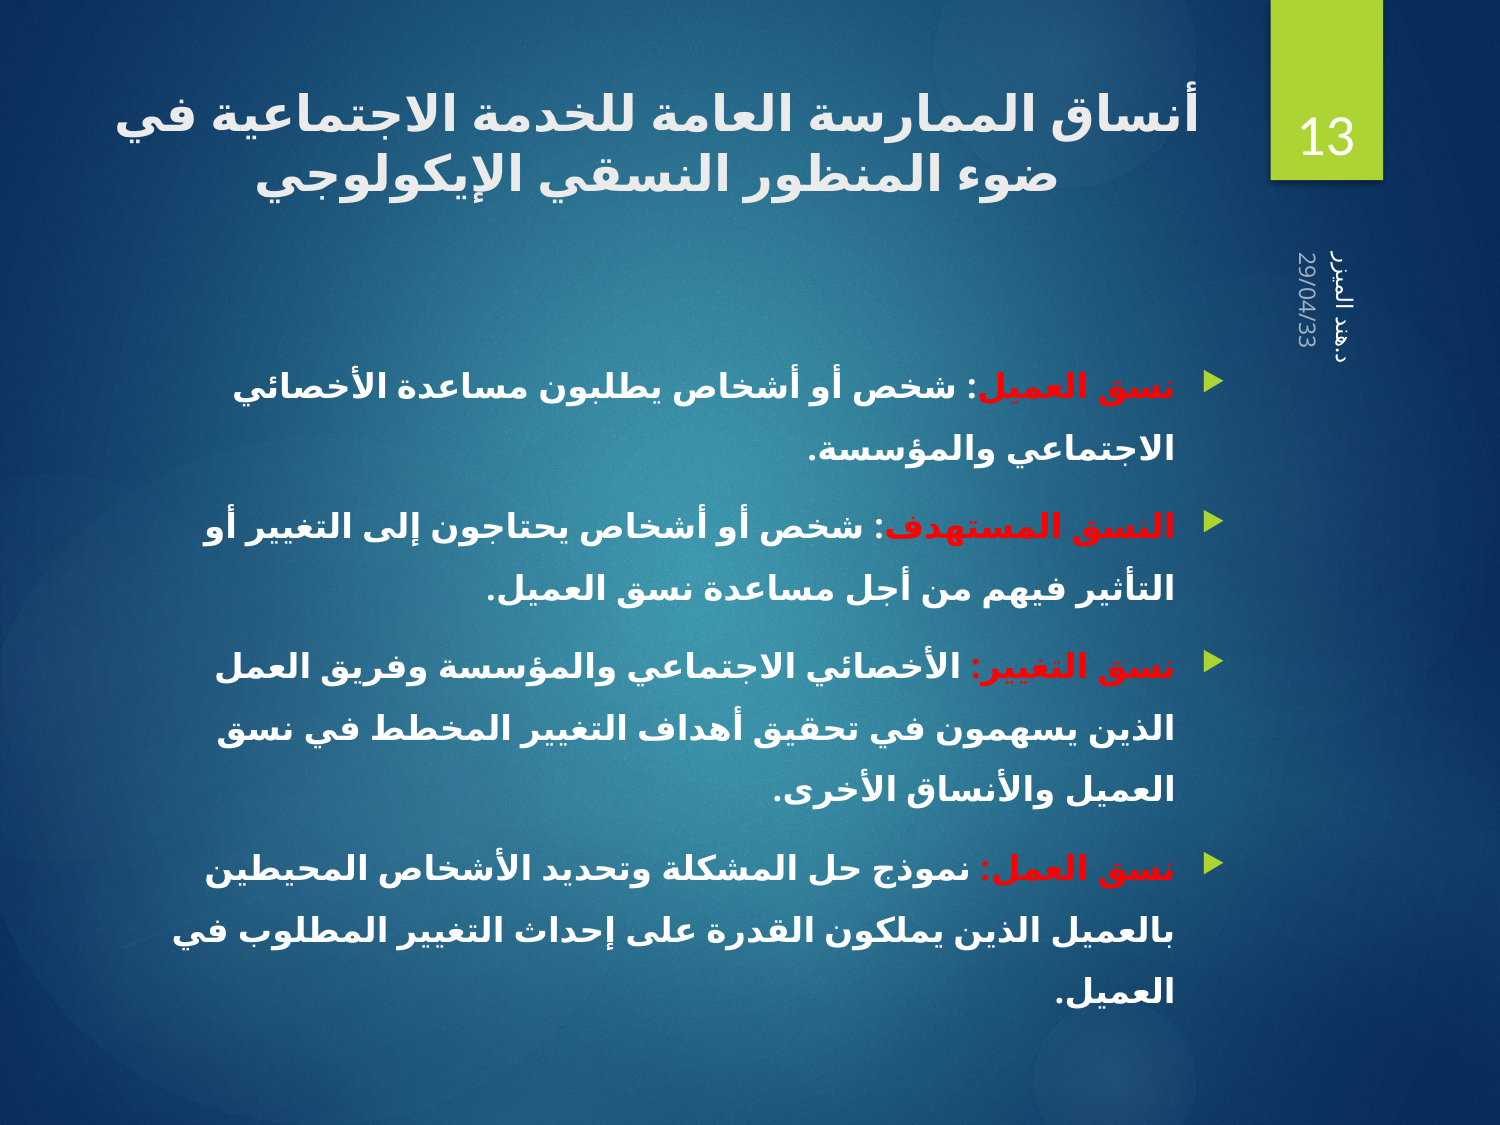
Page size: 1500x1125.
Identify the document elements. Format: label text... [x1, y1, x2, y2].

slide_number 13 [1273, 48, 1378, 175]
footer د.هند الميزر [1320, 237, 1358, 871]
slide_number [1292, 237, 1320, 400]
list نسق العميل: شخص أو أشخاص يطلبون مساعدة الأخصائي الاجتماعي والمؤسسة. النسق المستهدف: شخص أو أشخاص يحتاجون إلى التغيير أو التأثير فيهم من أجل مساعدة نسق العميل. نسق التغيير: الأخصائي الاجتماعي والمؤسسة وفريق العمل الذين يسهمون في تحقيق أهداف التغيير المخطط في نسق العميل والأنساق الأخرى. نسق العمل: نموذج حل المشكلة وتحديد الأشخاص المحيطين بالعميل الذين يملكون القدرة على إحداث التغيير المطلوب في العميل. [135, 336, 1237, 1025]
title أنساق الممارسة العامة للخدمة الاجتماعية في ضوء المنظور النسقي الإيكولوجي [79, 74, 1237, 304]
